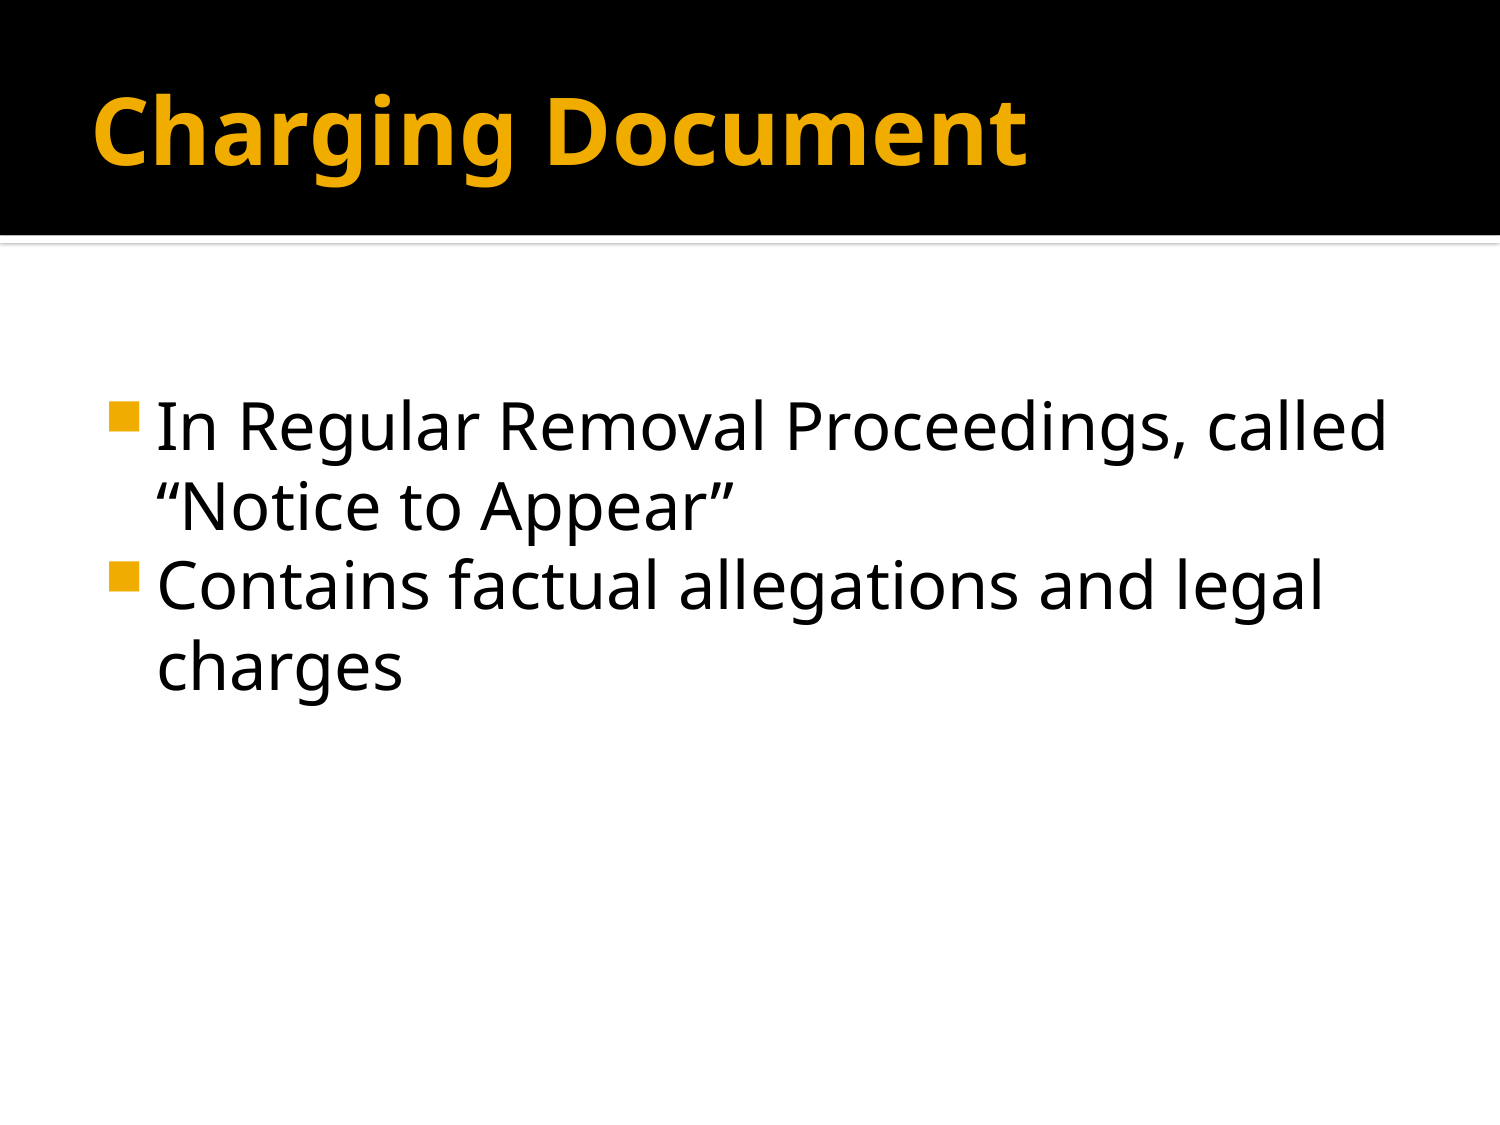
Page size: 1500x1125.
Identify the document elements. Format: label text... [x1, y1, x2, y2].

title Charging Document [75, 25, 1425, 231]
list In Regular Removal Proceedings, called “Notice to Appear” Contains factual allegations and legal charges [75, 368, 1425, 1111]
